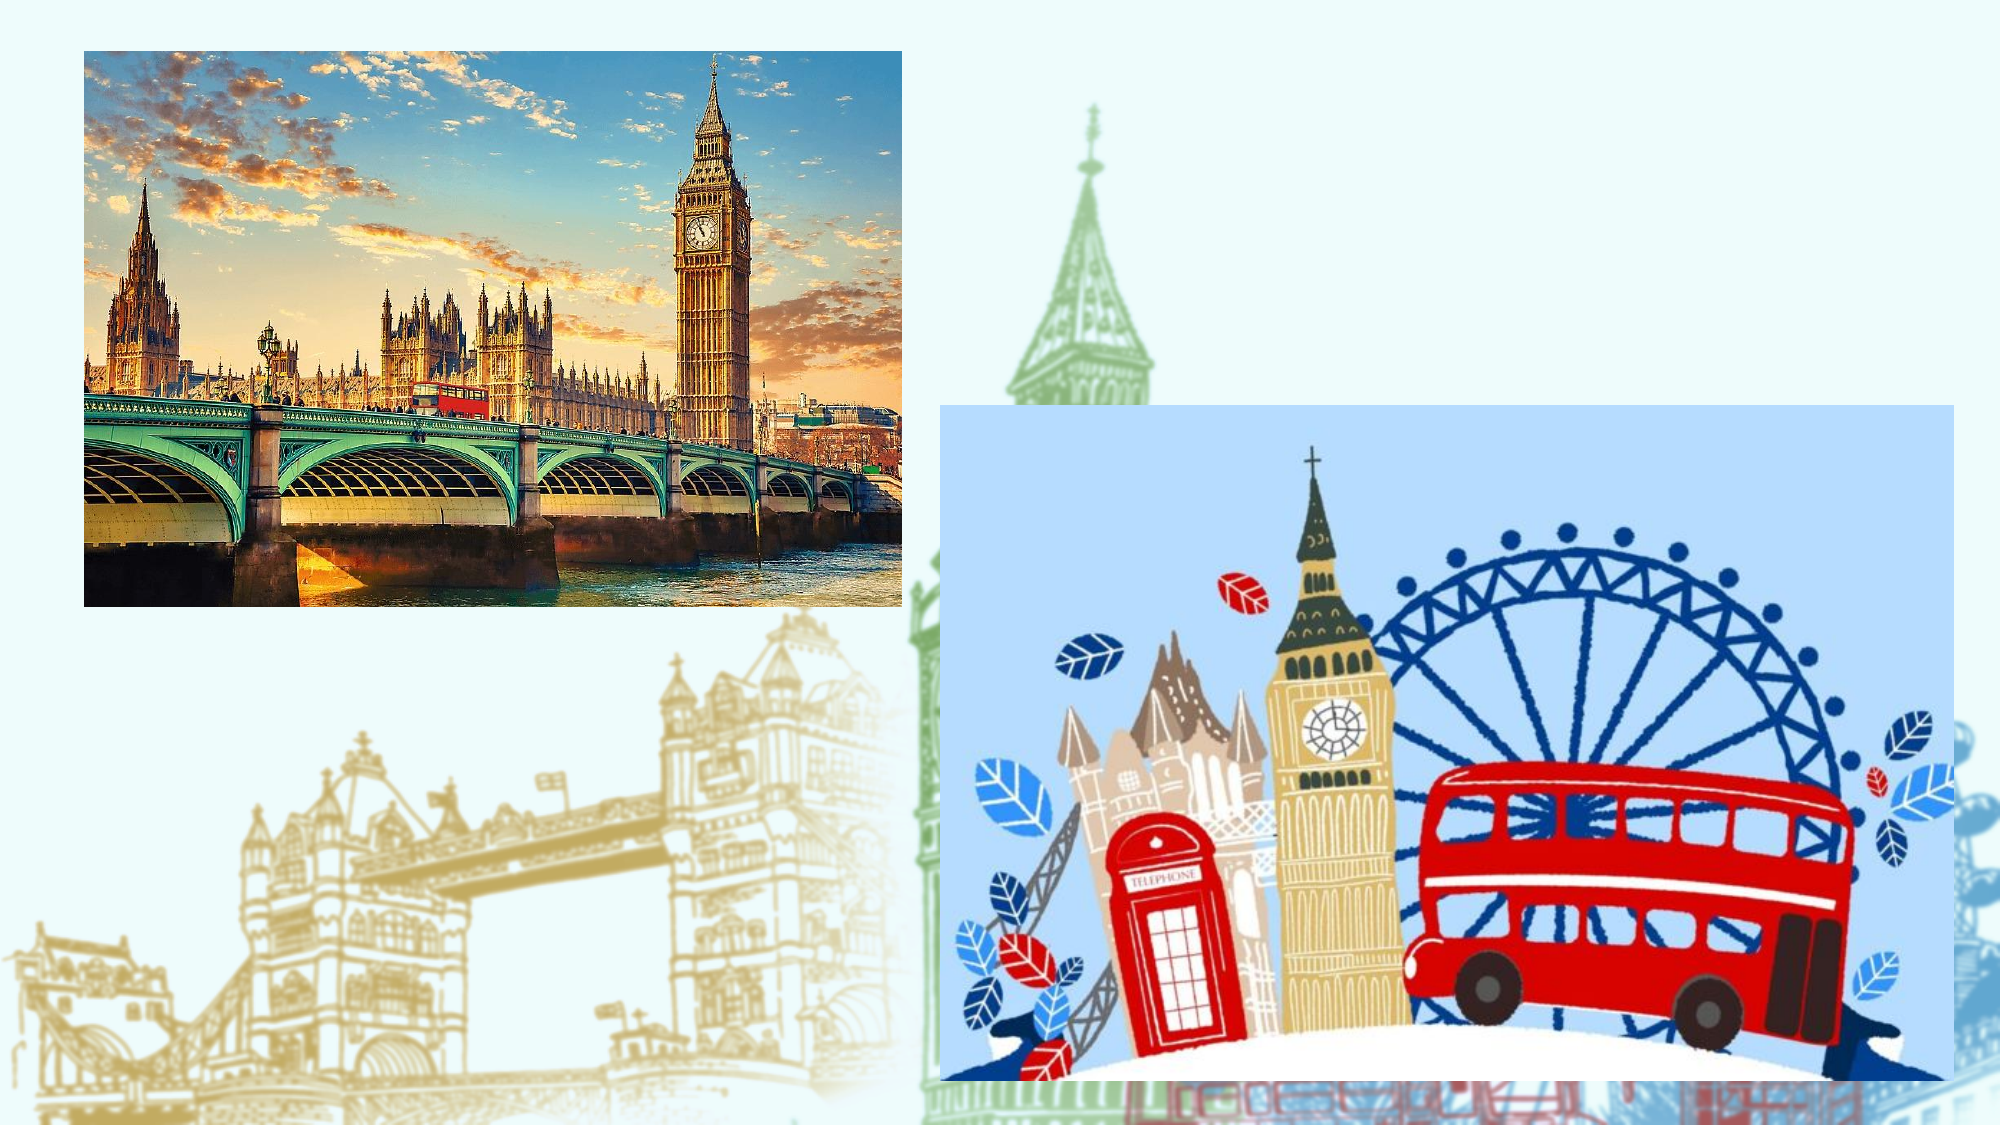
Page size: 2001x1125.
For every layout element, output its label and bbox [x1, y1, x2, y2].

list [84, 51, 902, 607]
picture [0, 0, 2000, 1125]
